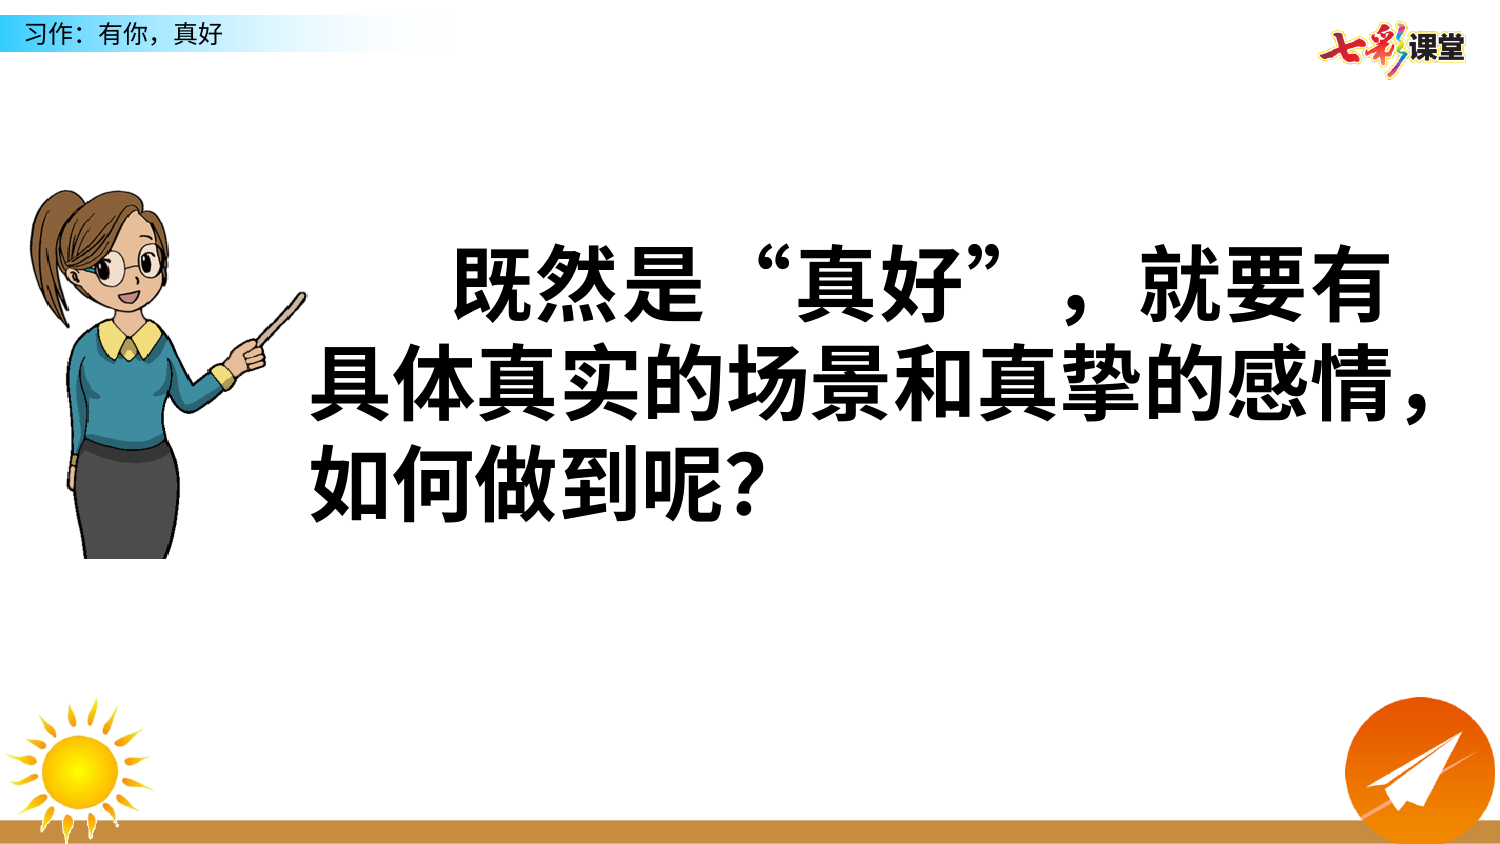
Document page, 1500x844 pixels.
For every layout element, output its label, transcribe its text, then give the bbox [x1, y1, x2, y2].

picture [1316, 20, 1468, 80]
picture [5, 697, 155, 844]
text_box 既然是“真好”，就要有具体真实的场景和真挚的感情，如何做到呢？ [333, 261, 1373, 505]
text_box 神态描写生动传神，展现出感人的一幕。“义薄云天” 点出了人物的精神品质。 [329, 257, 1377, 509]
picture [1345, 697, 1495, 844]
picture [29, 189, 308, 559]
